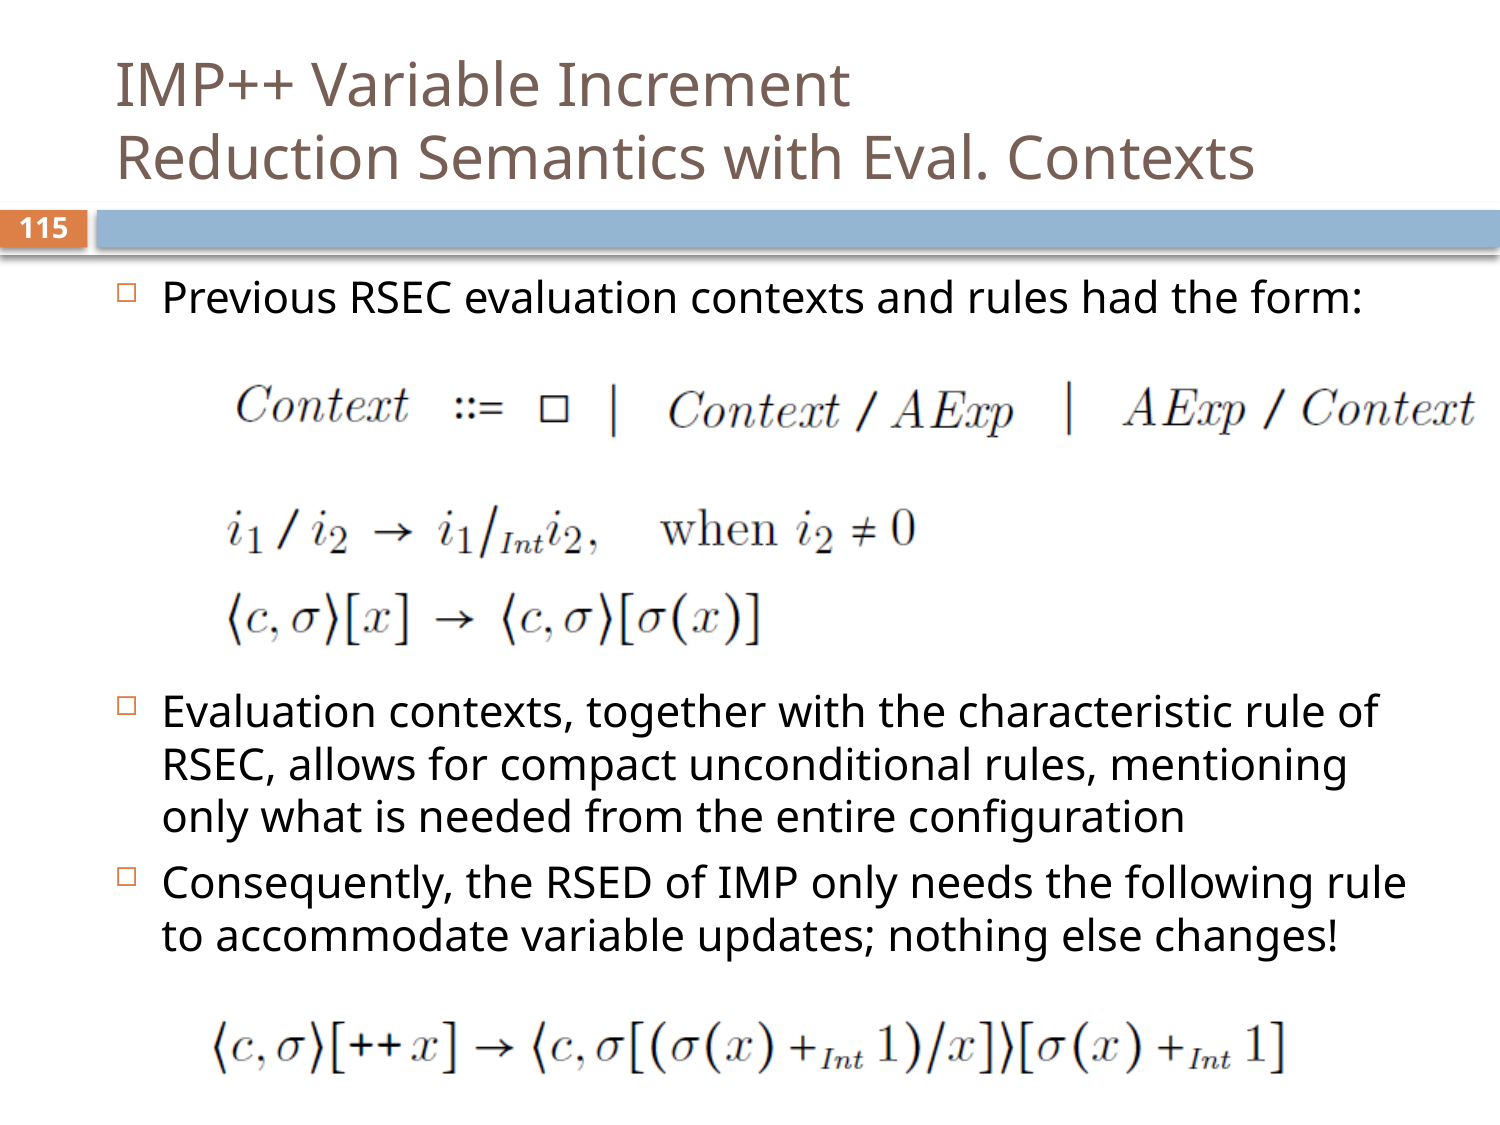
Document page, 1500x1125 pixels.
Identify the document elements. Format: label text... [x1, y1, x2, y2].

picture [658, 380, 1021, 444]
slide_number 115 [0, 208, 88, 249]
picture [1046, 374, 1096, 443]
picture [216, 501, 926, 563]
title IMP++ Variable Increment Reduction Semantics with Eval. Contexts [100, 37, 1438, 200]
list Previous RSEC evaluation contexts and rules had the form: Evaluation contexts, together with the characteristic rule of RSEC, allows for compact unconditional rules, mentioning only what is needed from the entire configuration Consequently, the RSED of IMP only needs the following rule to accommodate variable updates; nothing else changes! [100, 262, 1438, 1013]
picture [224, 374, 587, 435]
picture [217, 575, 762, 658]
picture [1115, 381, 1479, 443]
picture [590, 376, 640, 445]
picture [196, 1002, 1304, 1088]
